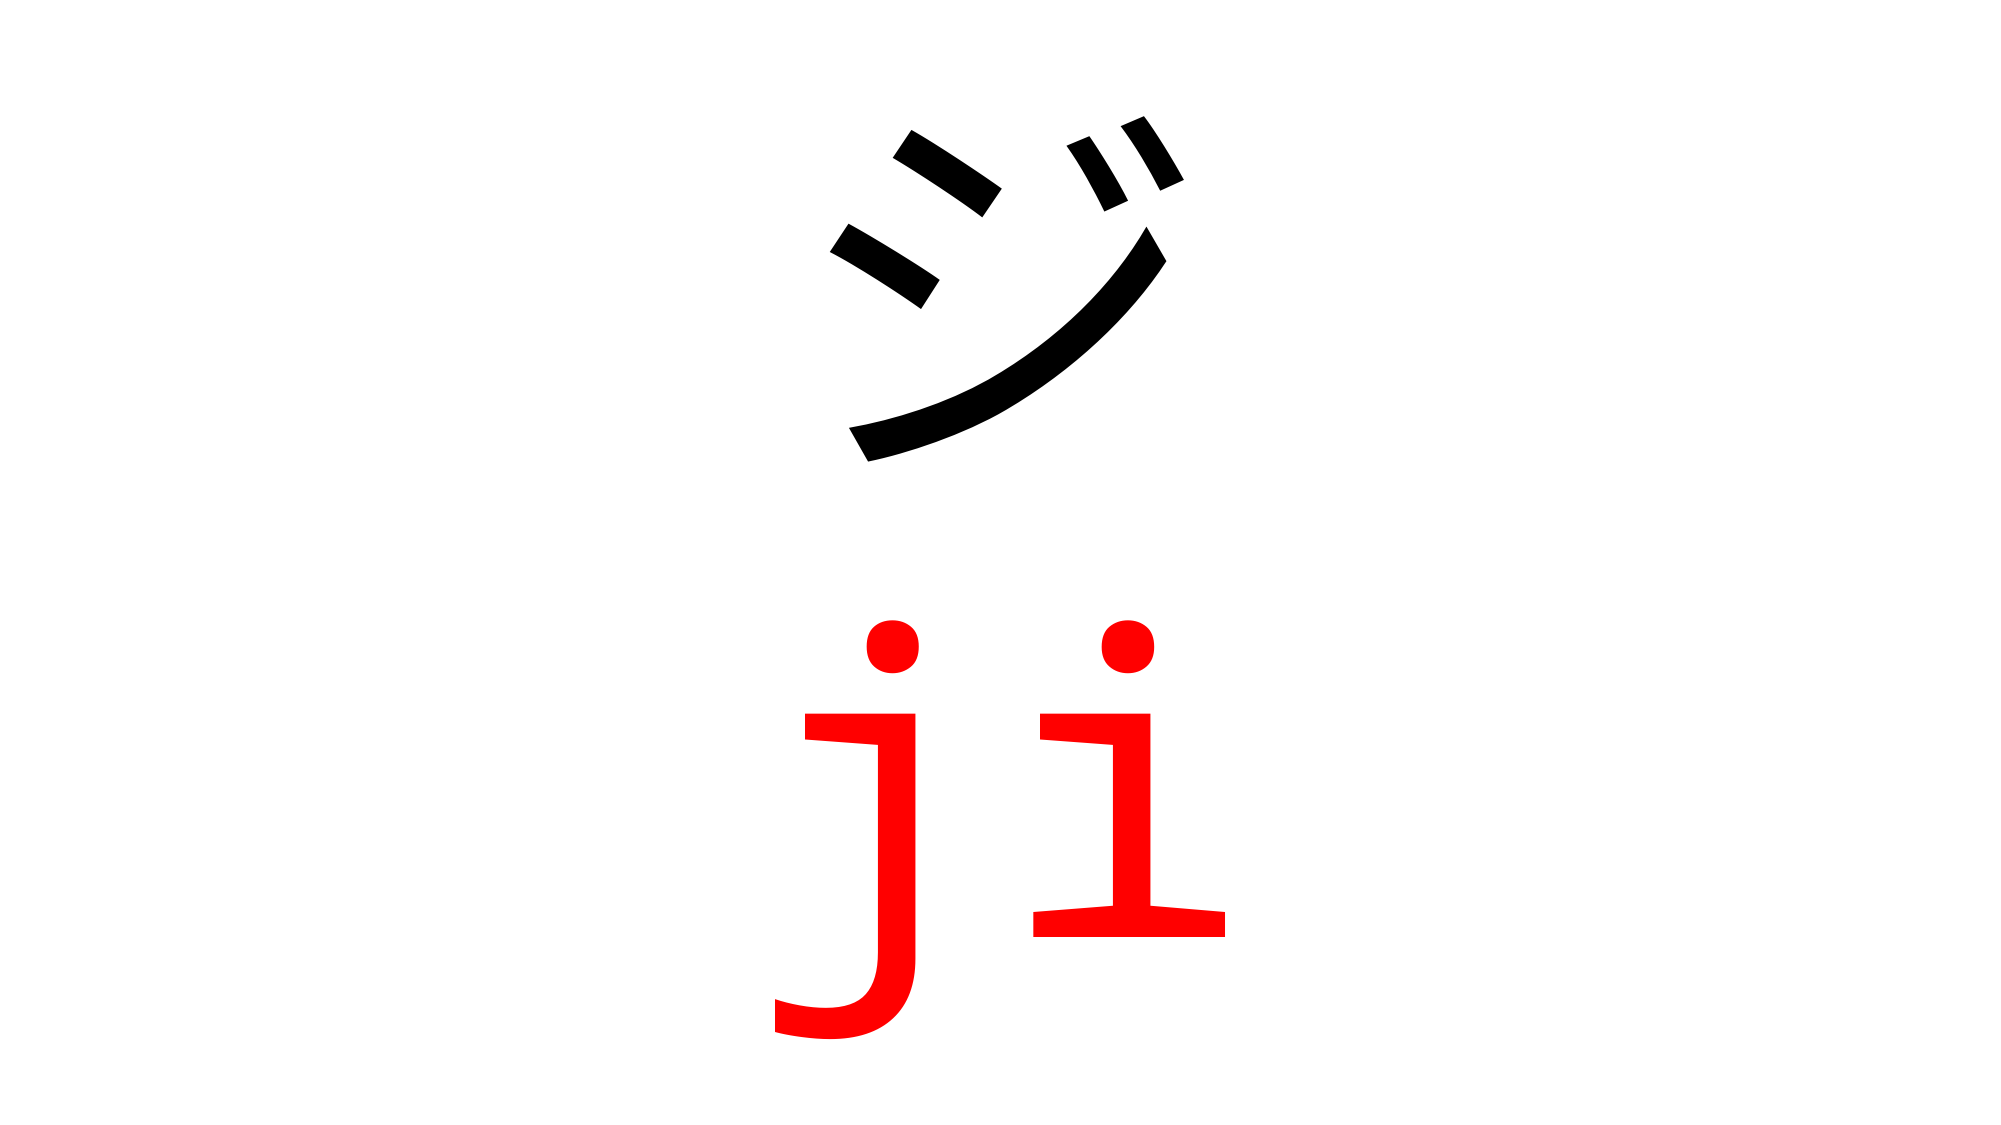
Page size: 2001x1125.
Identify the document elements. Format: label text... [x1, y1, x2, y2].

title ジ [249, 71, 1750, 545]
text_box ji [249, 562, 1750, 1036]
